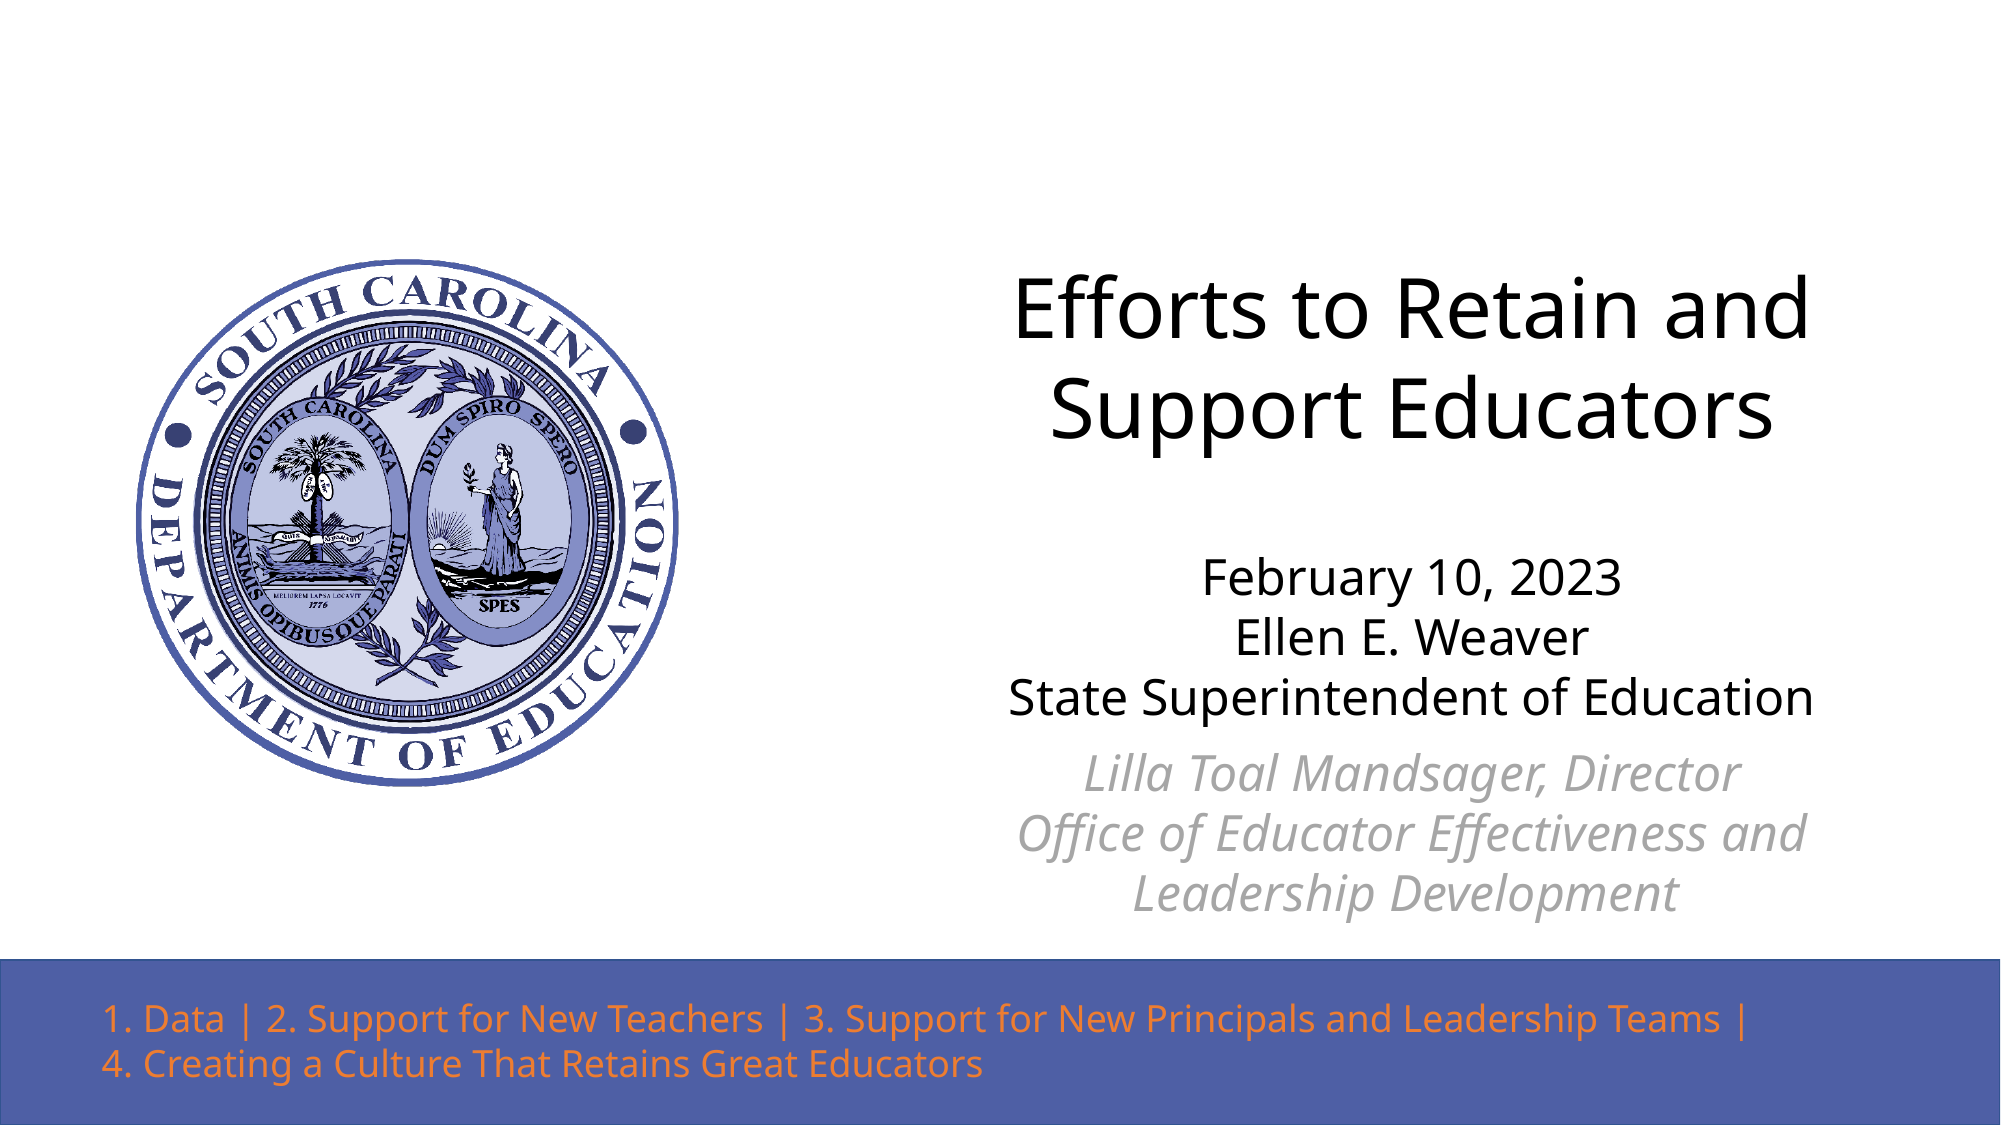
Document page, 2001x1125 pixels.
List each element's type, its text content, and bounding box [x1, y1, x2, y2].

title Efforts to Retain and Support Educators [917, 228, 1908, 483]
text_box Lilla Toal Mandsager, Director Office of Educator Effectiveness and Leadership Development [955, 734, 1870, 929]
picture [131, 254, 679, 791]
text_box 1. Data | 2. Support for New Teachers | 3. Support for New Principals and Leadership Teams | 4. Creating a Culture That Retains Great Educators [86, 987, 1914, 1093]
list February 10, 2023 Ellen E. Weaver State Superintendent of Education [917, 509, 1908, 763]
